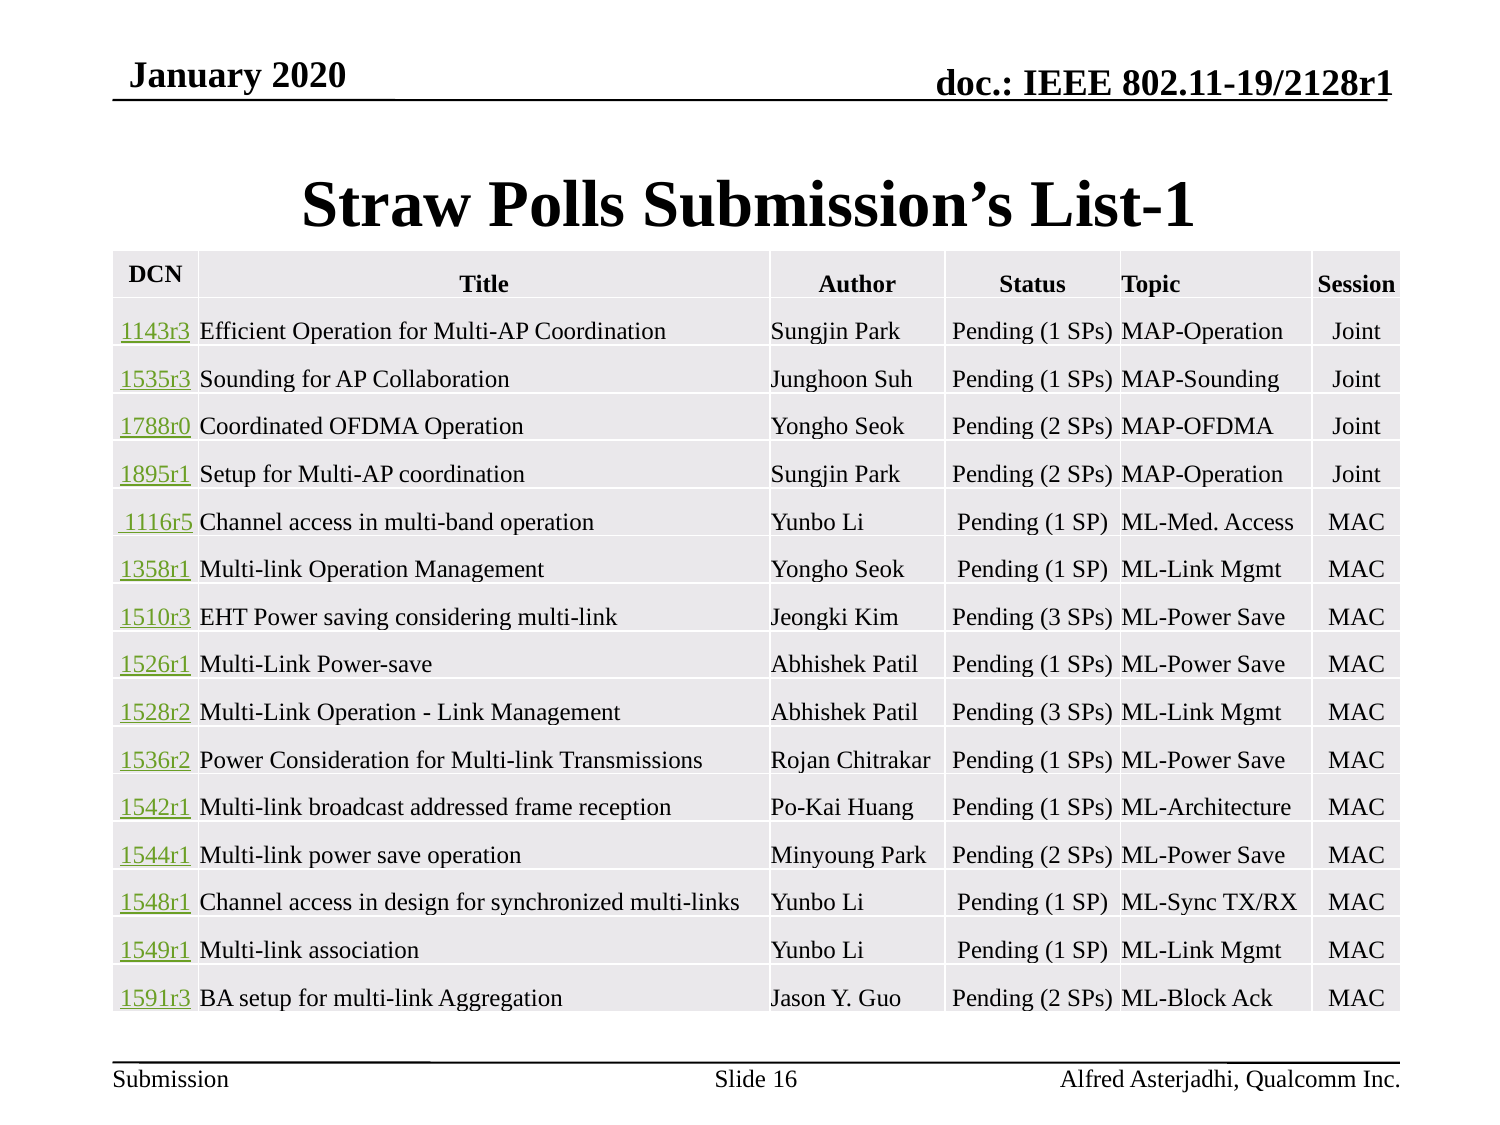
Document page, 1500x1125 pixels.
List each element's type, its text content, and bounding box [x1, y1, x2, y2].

table_cell ML-Sync TX/RX [1121, 870, 1311, 915]
table_cell ML-Block Ack [1121, 965, 1311, 1011]
table_cell Jason Y. Guo [771, 965, 944, 1011]
table_cell 1358r1 [113, 536, 198, 582]
table_cell Pending (1 SPs) [946, 632, 1120, 677]
table_cell Po-Kai Huang [771, 774, 944, 820]
table_cell Yongho Seok [771, 536, 944, 582]
table_cell Sungjin Park [771, 298, 944, 344]
table_cell Yunbo Li [771, 870, 944, 915]
slide_number Slide 16 [712, 1061, 800, 1123]
table_cell Junghoon Suh [771, 346, 944, 392]
table_header Author [771, 251, 944, 297]
table_cell MAC [1313, 774, 1400, 820]
table_cell Multi-link power save operation [199, 822, 769, 868]
table_cell Joint [1313, 298, 1400, 344]
table_cell Yunbo Li [771, 917, 944, 963]
title Straw Polls Submission’s List-1 [112, 112, 1388, 249]
table_header Status [946, 251, 1120, 297]
table_cell Pending (1 SP) [946, 870, 1120, 915]
table_cell MAC [1313, 917, 1400, 963]
text_box January 2020 [114, 42, 493, 88]
table_cell Sounding for AP Collaboration [199, 346, 769, 392]
table_cell Rojan Chitrakar [771, 727, 944, 773]
table_cell Joint [1313, 346, 1400, 392]
table_cell MAC [1313, 536, 1400, 582]
table_cell 1544r1 [113, 822, 198, 868]
table_cell Coordinated OFDMA Operation [199, 394, 769, 439]
table_cell MAC [1313, 822, 1400, 868]
table_header Session [1313, 251, 1400, 297]
table_cell ML-Power Save [1121, 632, 1311, 677]
table_cell MAC [1313, 489, 1400, 535]
table_cell BA setup for multi-link Aggregation [199, 965, 769, 1011]
table_cell 1542r1 [113, 774, 198, 820]
table_cell Pending (2 SPs) [946, 822, 1120, 868]
table_cell Pending (1 SPs) [946, 727, 1120, 773]
table_cell Setup for Multi-AP coordination [199, 441, 769, 487]
table_cell ML-Architecture [1121, 774, 1311, 820]
table_cell Multi-Link Power-save [199, 632, 769, 677]
table_cell Joint [1313, 394, 1400, 439]
table_cell Pending (1 SP) [946, 489, 1120, 535]
table_cell Pending (2 SPs) [946, 965, 1120, 1011]
table_cell Joint [1313, 441, 1400, 487]
table_cell Yongho Seok [771, 394, 944, 439]
footer Alfred Asterjadhi, Qualcomm Inc. [878, 1061, 1402, 1093]
table_cell Multi-Link Operation - Link Management [199, 679, 769, 725]
table_cell ML-Link Mgmt [1121, 679, 1311, 725]
table_cell ML-Power Save [1121, 584, 1311, 630]
table_cell Pending (1 SPs) [946, 298, 1120, 344]
table_cell Pending (3 SPs) [946, 584, 1120, 630]
table_cell Pending (2 SPs) [946, 441, 1120, 487]
table_header DCN [113, 251, 198, 297]
table_cell Jeongki Kim [771, 584, 944, 630]
table_cell 1116r5 [113, 489, 198, 535]
table_cell Abhishek Patil [771, 632, 944, 677]
table_cell 1535r3 [113, 346, 198, 392]
table_cell 1536r2 [113, 727, 198, 773]
table_cell Multi-link association [199, 917, 769, 963]
table_cell ML-Link Mgmt [1121, 917, 1311, 963]
table_cell MAC [1313, 679, 1400, 725]
table_cell Abhishek Patil [771, 679, 944, 725]
table_cell Channel access in design for synchronized multi-links [199, 870, 769, 915]
table_header Topic [1121, 251, 1311, 297]
table_cell Sungjin Park [771, 441, 944, 487]
table_cell Pending (3 SPs) [946, 679, 1120, 725]
table_cell Minyoung Park [771, 822, 944, 868]
table_cell Yunbo Li [771, 489, 944, 535]
table_cell MAP-Sounding [1121, 346, 1311, 392]
table_cell Multi-link broadcast addressed frame reception [199, 774, 769, 820]
table_cell MAC [1313, 965, 1400, 1011]
table_cell MAC [1313, 870, 1400, 915]
table_cell 1788r0 [113, 394, 198, 439]
table_cell 1143r3 [113, 298, 198, 344]
table_cell Pending (1 SP) [946, 917, 1120, 963]
table_header Title [199, 251, 769, 297]
table_cell Multi-link Operation Management [199, 536, 769, 582]
table_cell ML-Med. Access [1121, 489, 1311, 535]
table_cell EHT Power saving considering multi-link [199, 584, 769, 630]
table_cell 1526r1 [113, 632, 198, 677]
table_cell MAP-OFDMA [1121, 394, 1311, 439]
table_cell Channel access in multi-band operation [199, 489, 769, 535]
table_cell ML-Power Save [1121, 822, 1311, 868]
table_cell Pending (1 SPs) [946, 774, 1120, 820]
table_cell ML-Link Mgmt [1121, 536, 1311, 582]
table_cell MAC [1313, 632, 1400, 677]
table_cell 1895r1 [113, 441, 198, 487]
table_cell MAP-Operation [1121, 441, 1311, 487]
table_cell MAC [1313, 584, 1400, 630]
table_cell 1549r1 [113, 917, 198, 963]
table_cell 1548r1 [113, 870, 198, 915]
table_cell MAC [1313, 727, 1400, 773]
table_cell Power Consideration for Multi-link Transmissions [199, 727, 769, 773]
table_cell 1510r3 [113, 584, 198, 630]
table_cell Pending (2 SPs) [946, 394, 1120, 439]
table_cell Pending (1 SPs) [946, 346, 1120, 392]
table_cell ML-Power Save [1121, 727, 1311, 773]
table_cell MAP-Operation [1121, 298, 1311, 344]
table_cell 1591r3 [113, 965, 198, 1011]
table_cell Efficient Operation for Multi-AP Coordination [199, 298, 769, 344]
table_cell Pending (1 SP) [946, 536, 1120, 582]
table_cell 1528r2 [113, 679, 198, 725]
